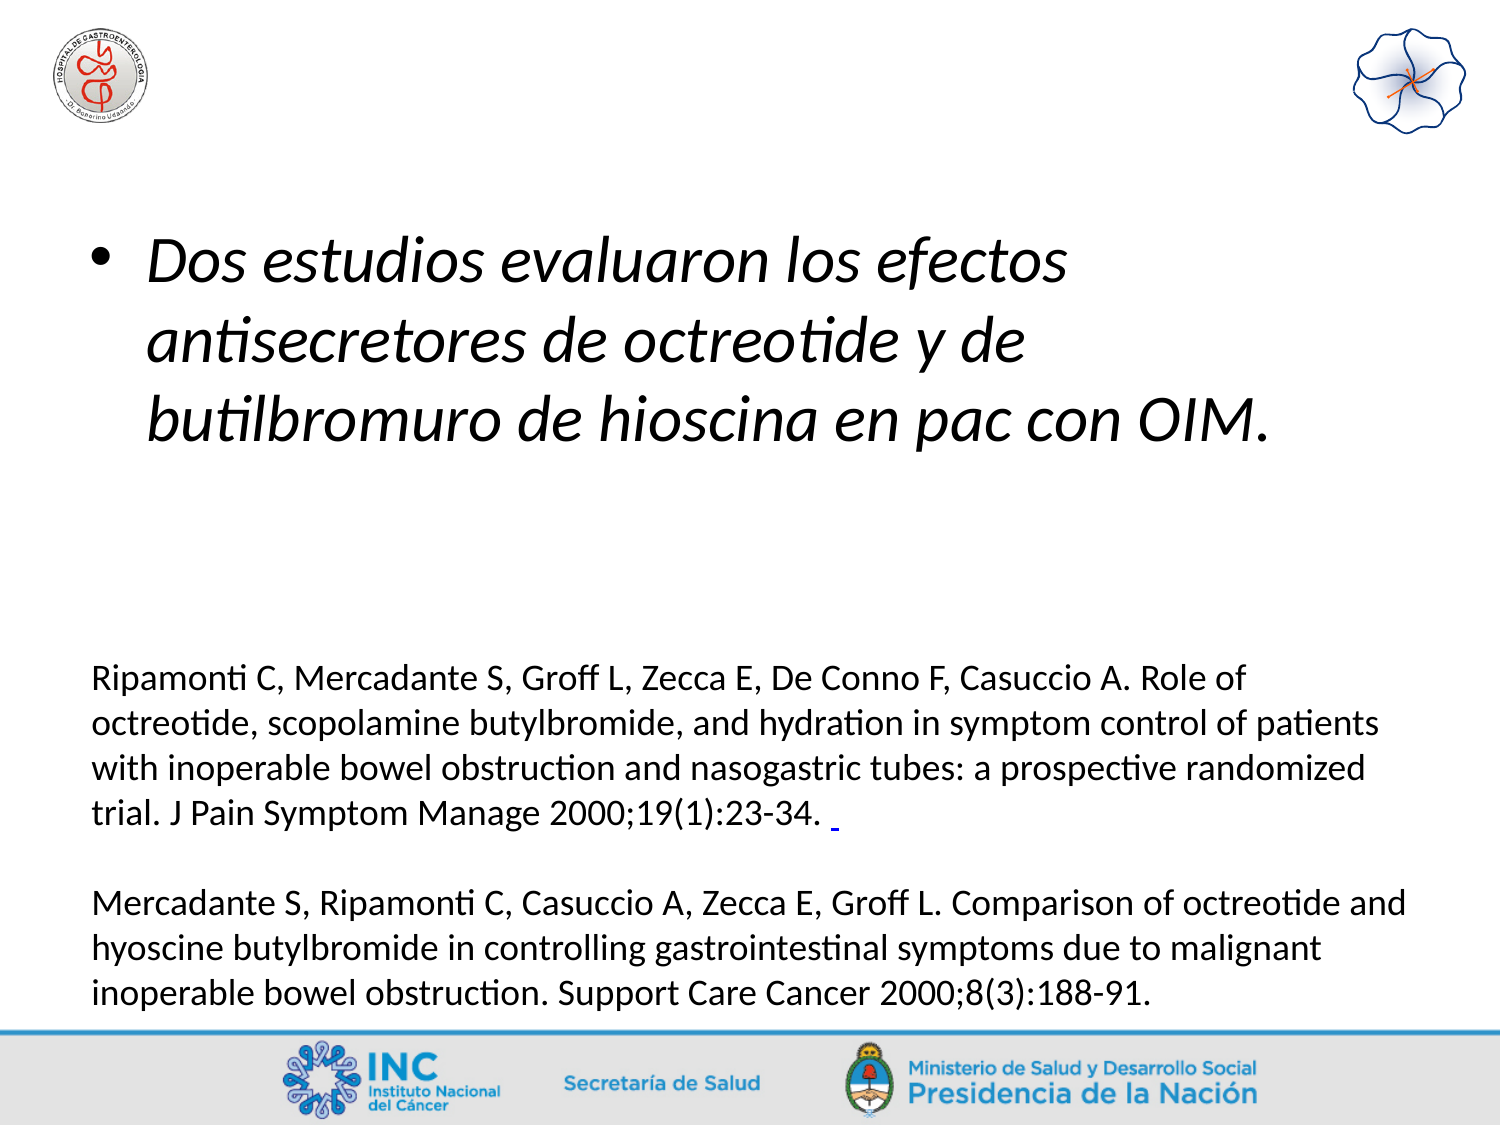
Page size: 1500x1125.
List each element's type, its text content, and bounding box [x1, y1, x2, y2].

picture [0, 1027, 1500, 1125]
picture [1352, 28, 1467, 135]
text_box Ripamonti C, Mercadante S, Groff L, Zecca E, De Conno F, Casuccio A. Role of octreotide, scopolamine butylbromide, and hydration in symptom control of patients with inoperable bowel obstruction and nasogastric tubes: a prospective randomized trial. J Pain Symptom Manage 2000;19(1):23-34. Mercadante S, Ripamonti C, Casuccio A, Zecca E, Groff L. Comparison of octreotide and hyoscine butylbromide in controlling gastrointestinal symptoms due to malignant inoperable bowel obstruction. Support Care Cancer 2000;8(3):188-91. [76, 739, 1427, 928]
picture [52, 28, 148, 124]
text_box Dos estudios evaluaron los efectos antisecretores de octreotide y de butilbromuro de hioscina en pac con OIM. [74, 207, 1425, 951]
